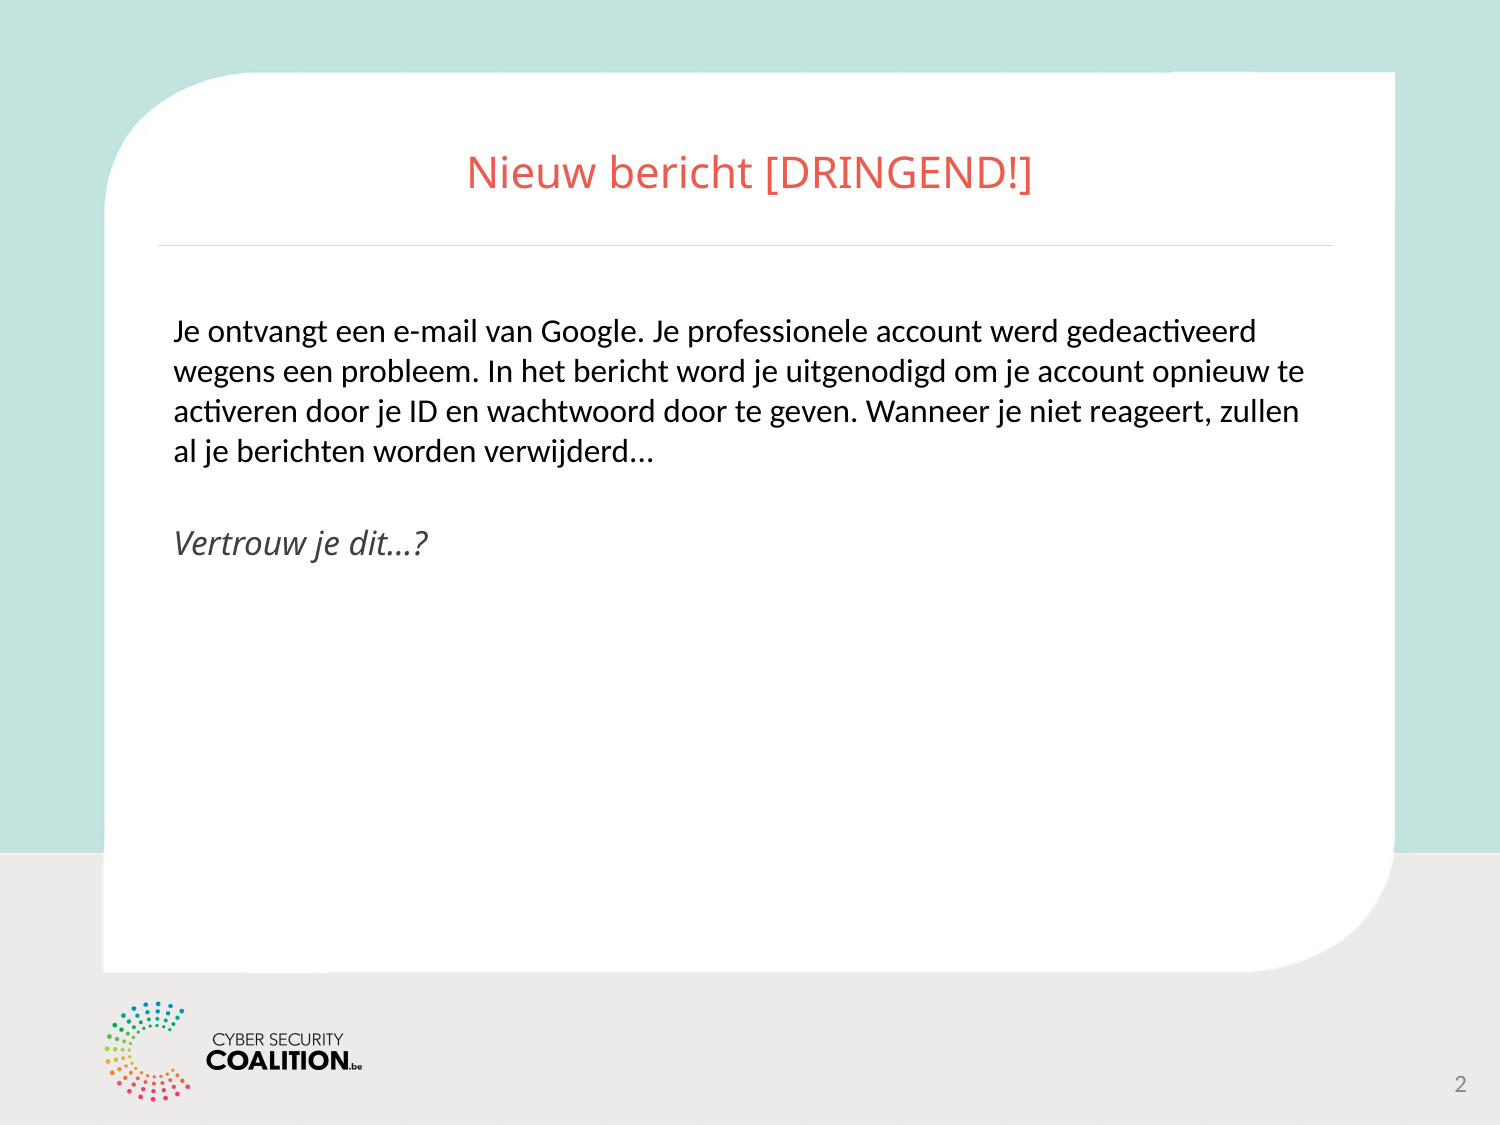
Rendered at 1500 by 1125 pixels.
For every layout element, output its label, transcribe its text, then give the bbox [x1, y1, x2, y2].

title Nieuw bericht [DRINGEND!] [261, 77, 1239, 265]
picture [0, 0, 1500, 1125]
slide_number 2 [1425, 1052, 1497, 1112]
list Je ontvangt een e-mail van Google. Je professionele account werd gedeactiveerd wegens een probleem. In het bericht word je uitgenodigd om je account opnieuw te activeren door je ID en wachtwoord door te geven. Wanneer je niet reageert, zullen al je berichten worden verwijderd... Vertrouw je dit…? [158, 302, 1334, 911]
